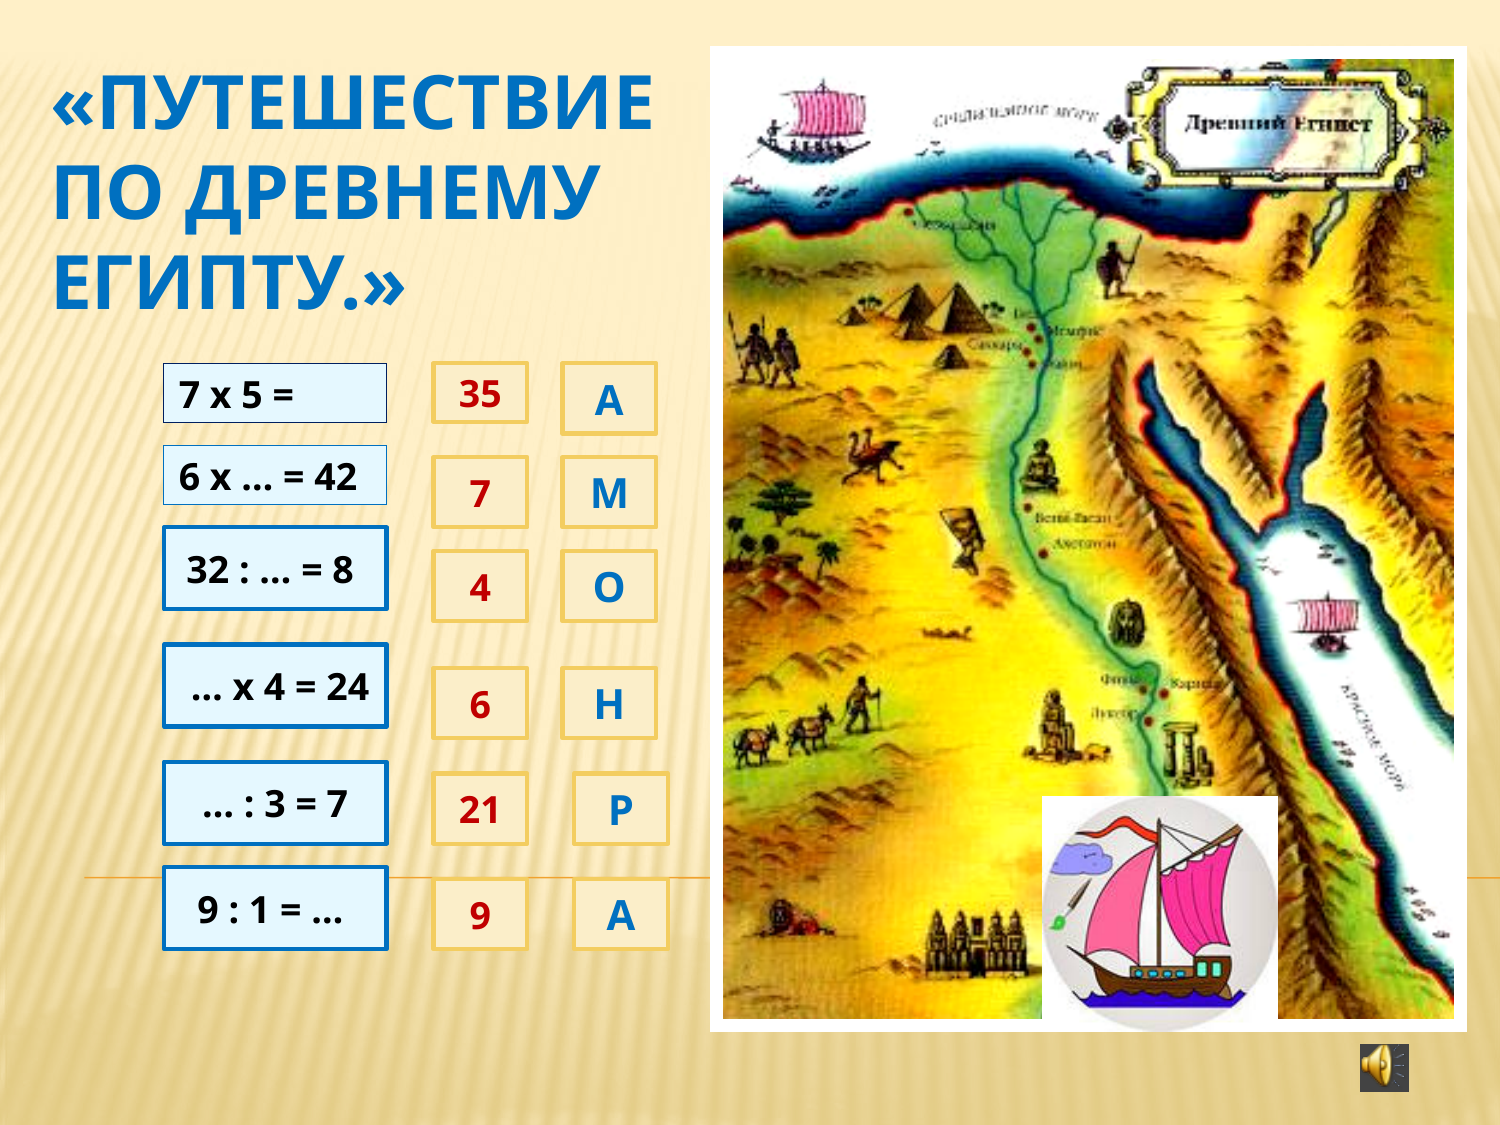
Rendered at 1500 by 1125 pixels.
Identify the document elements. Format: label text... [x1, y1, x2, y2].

text_box 7 х 5 = [163, 363, 387, 423]
picture [1359, 1042, 1410, 1094]
text_box 6 [431, 666, 529, 740]
text_box Р [572, 771, 670, 846]
text_box 4 [431, 549, 529, 623]
text_box 21 [431, 771, 529, 846]
text_box … х 4 = 24 [162, 642, 389, 729]
text_box А [572, 877, 670, 951]
text_box М [560, 455, 658, 529]
text_box … : 3 = 7 [162, 760, 389, 846]
text_box 9 [431, 877, 529, 951]
text_box 9 : 1 = … [162, 865, 389, 951]
text_box 6 х … = 42 [163, 445, 387, 505]
text_box 32 : … = 8 [162, 525, 389, 611]
text_box О [560, 549, 658, 623]
text_box Н [560, 666, 658, 740]
picture [722, 58, 1455, 1032]
text_box 35 [431, 361, 529, 424]
text_box 7 [431, 455, 529, 529]
title «Путешествие по древнему Египту.» [35, 46, 710, 950]
text_box А [560, 361, 658, 436]
